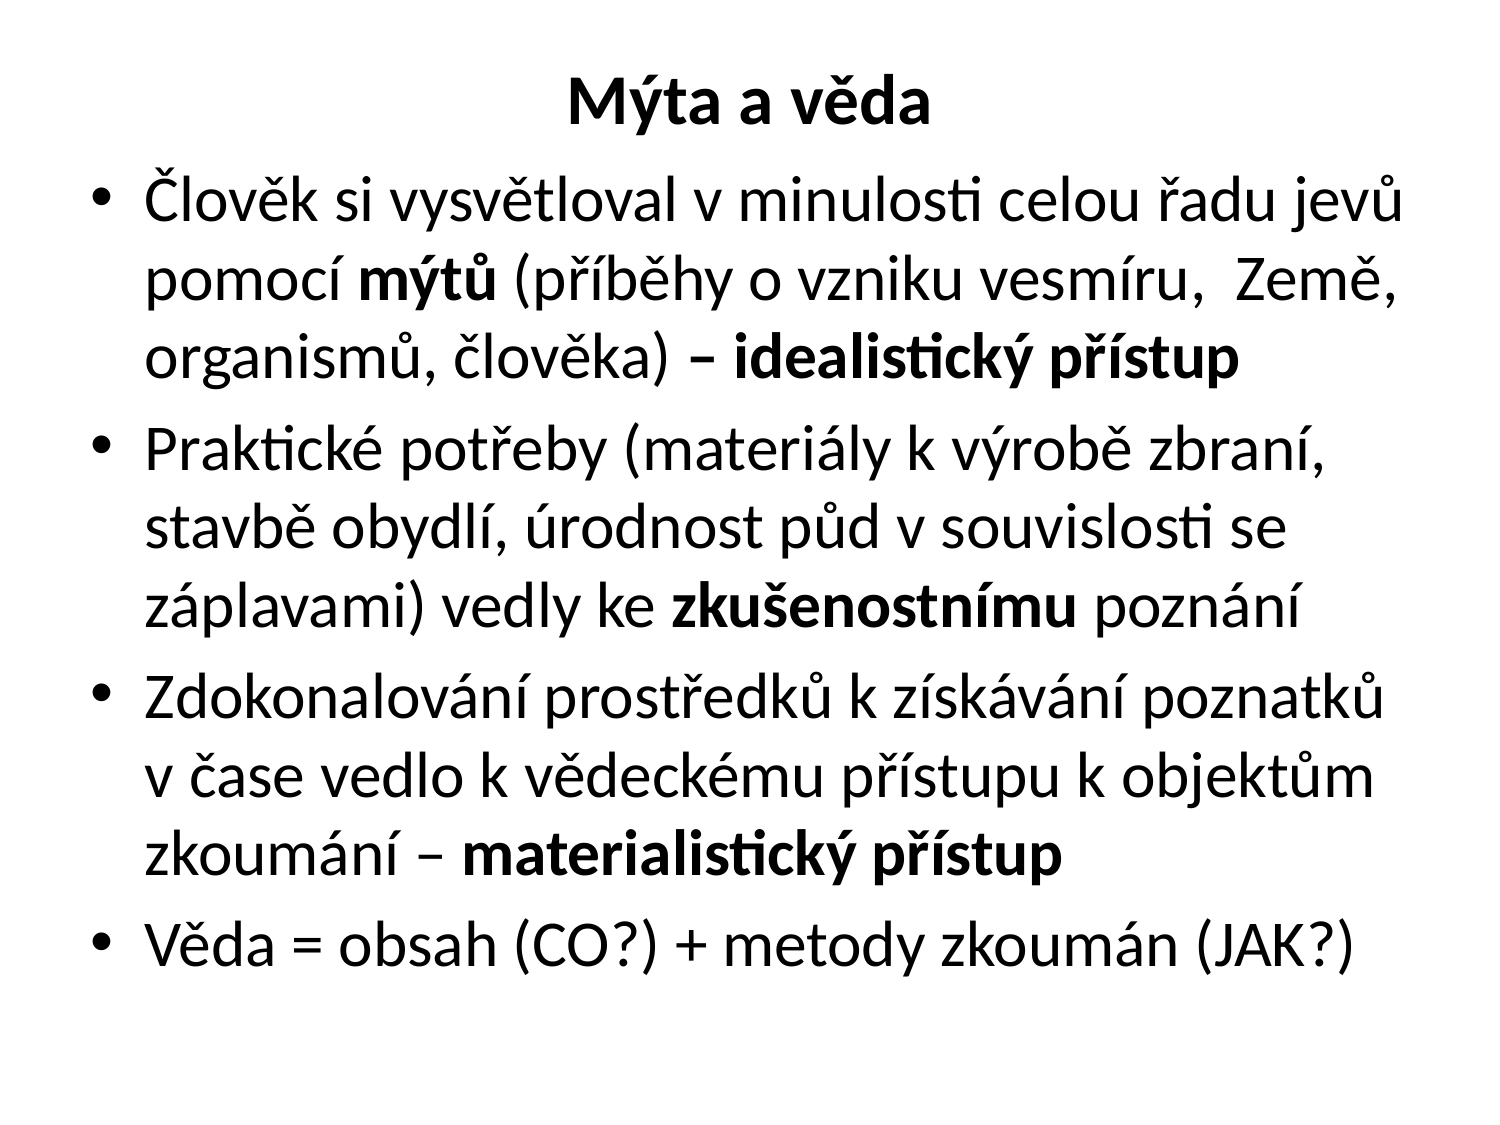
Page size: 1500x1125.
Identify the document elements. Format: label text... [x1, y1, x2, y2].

list Člověk si vysvětloval v minulosti celou řadu jevů pomocí mýtů (příběhy o vzniku vesmíru, Země, organismů, člověka) – idealistický přístup Praktické potřeby (materiály k výrobě zbraní, stavbě obydlí, úrodnost půd v souvislosti se záplavami) vedly ke zkušenostnímu poznání Zdokonalování prostředků k získávání poznatků v čase vedlo k vědeckému přístupu k objektům zkoumání – materialistický přístup Věda = obsah (CO?) + metody zkoumán (JAK?) [75, 149, 1425, 1005]
title Mýta a věda [75, 45, 1425, 149]
